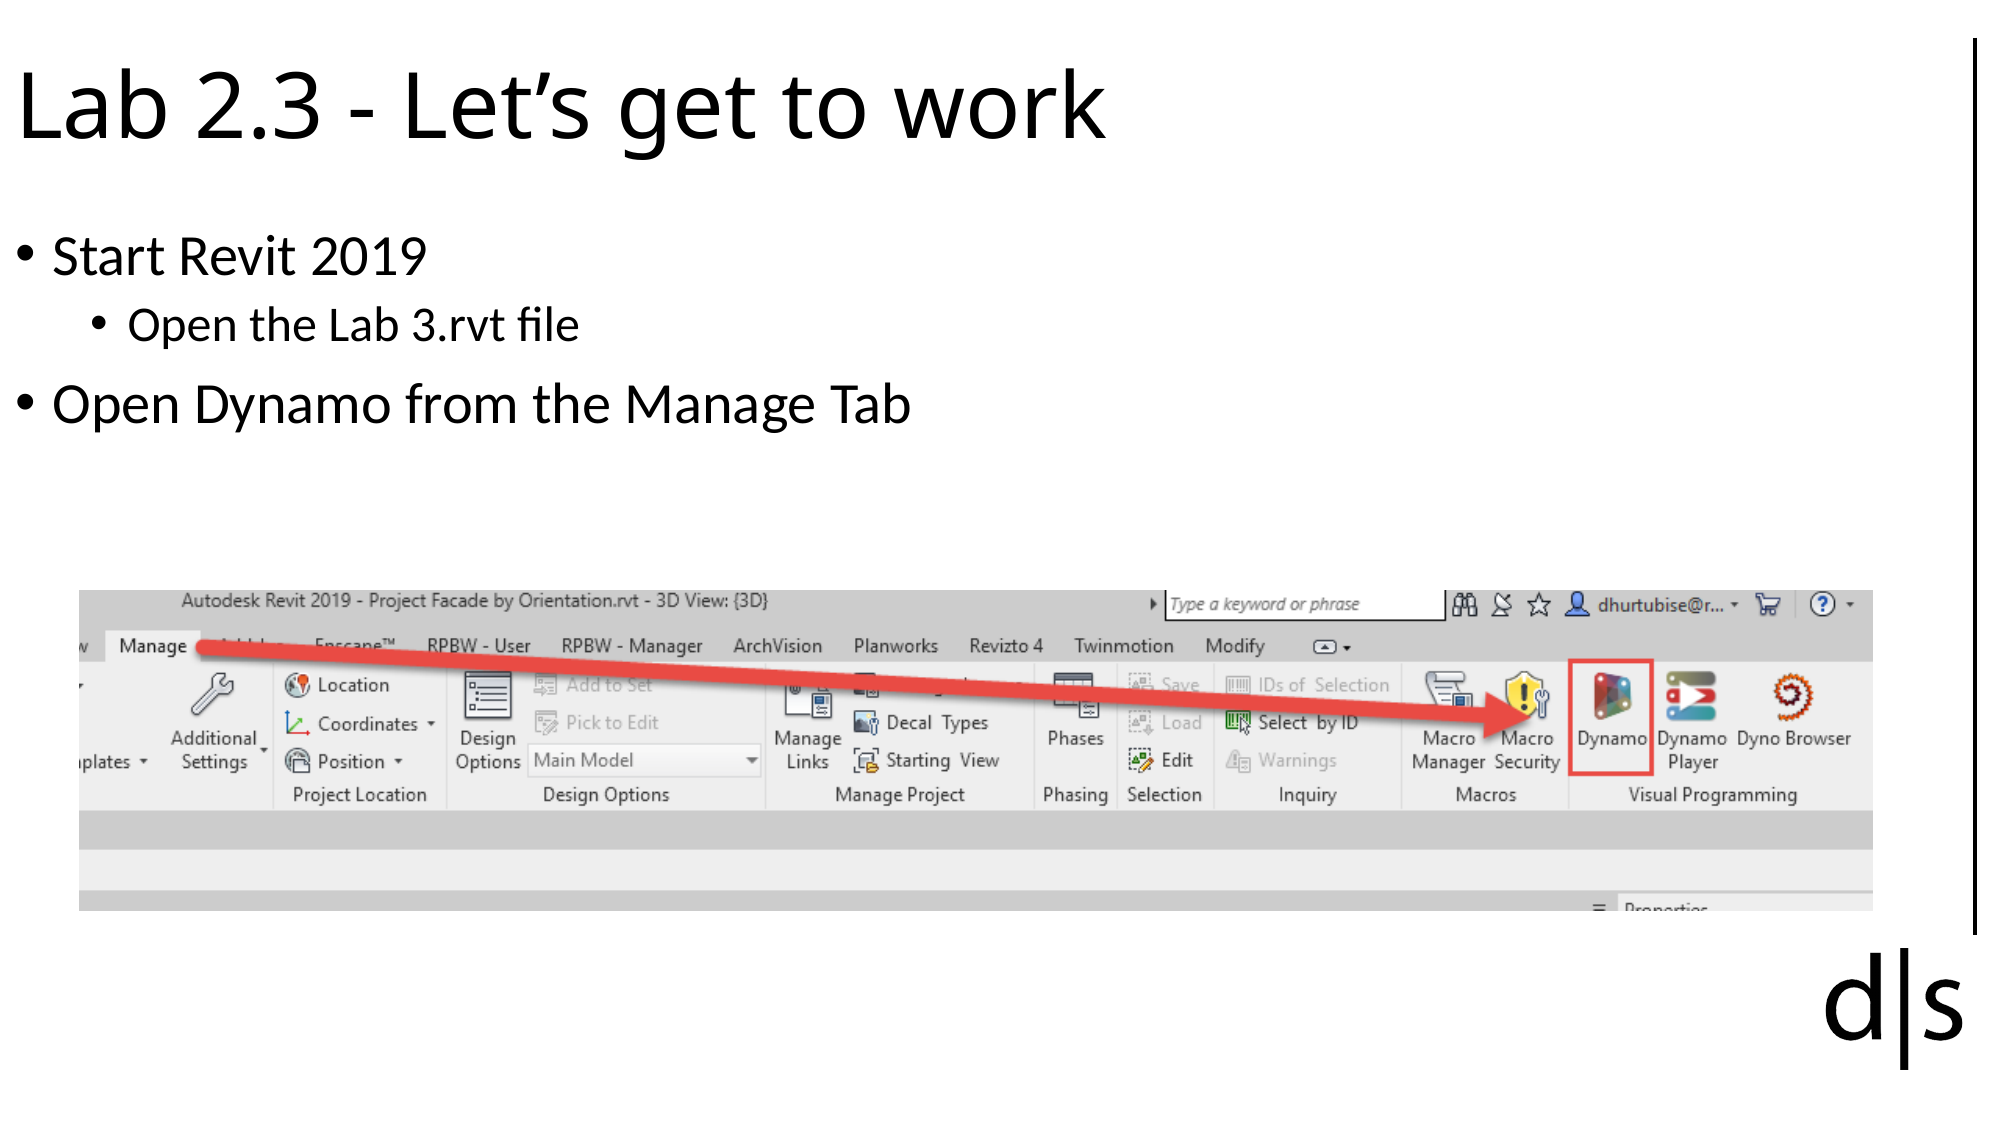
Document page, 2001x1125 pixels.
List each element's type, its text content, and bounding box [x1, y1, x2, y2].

title Lab 2.3 - Let’s get to work [0, 0, 1989, 218]
list Start Revit 2019 Open the Lab 3.rvt file Open Dynamo from the Manage Tab [0, 217, 1974, 1088]
picture [79, 590, 1873, 911]
